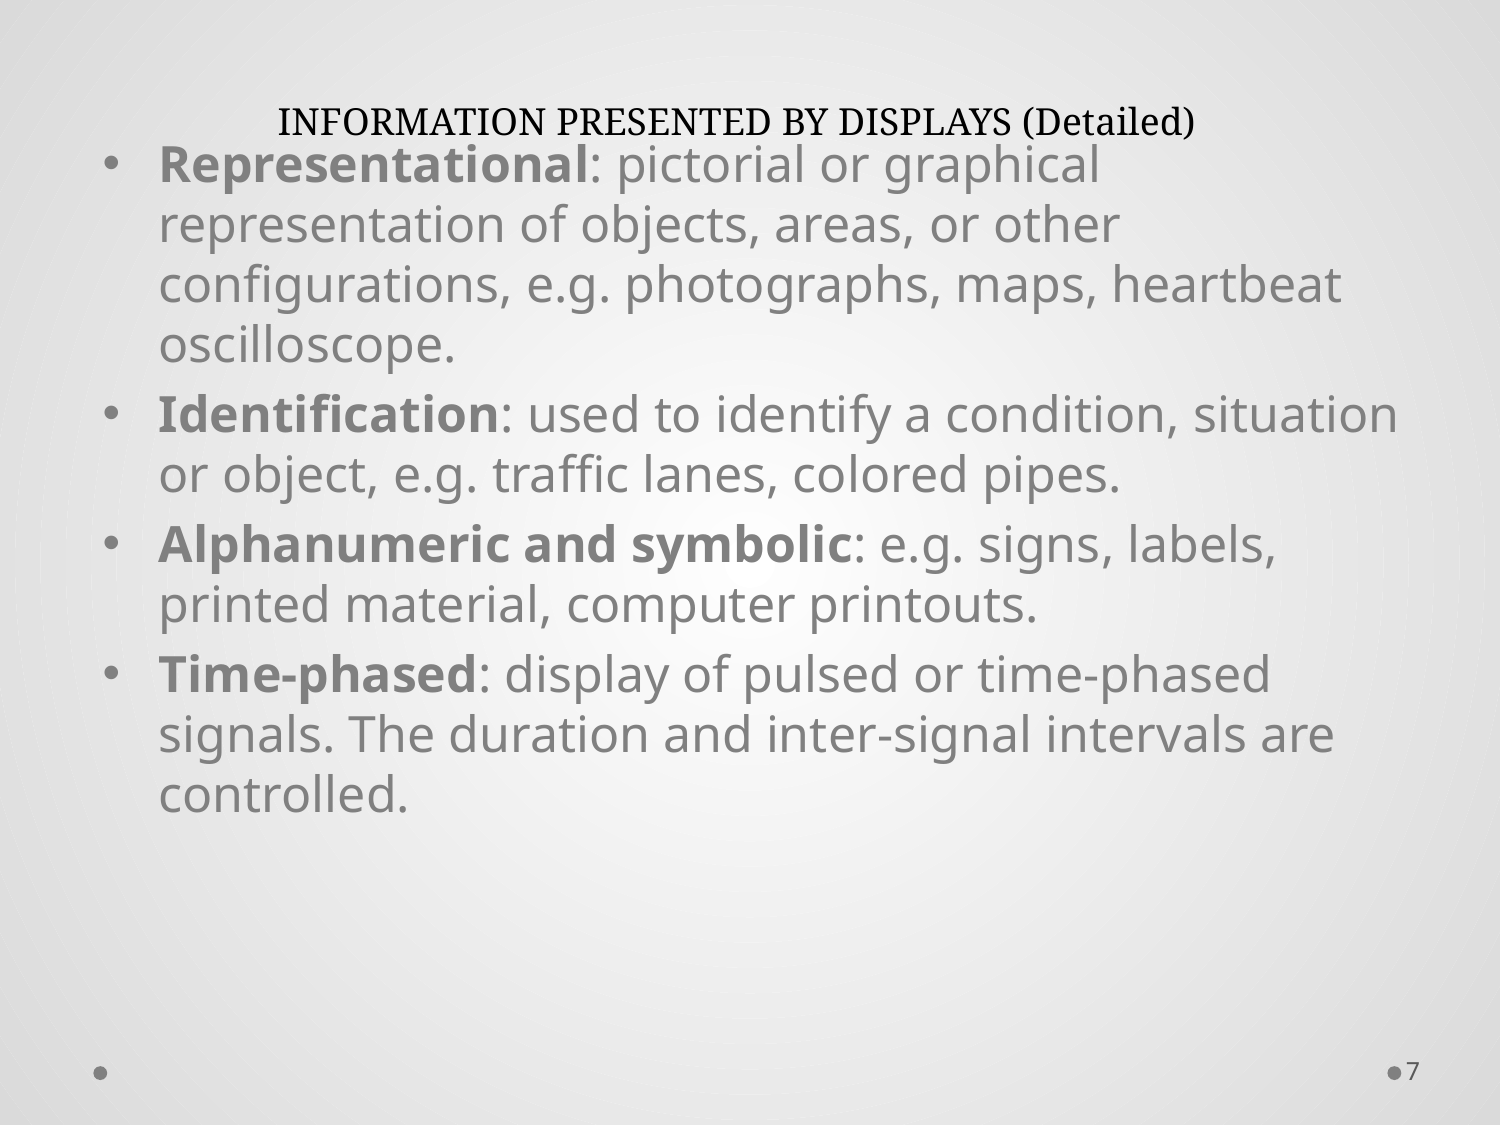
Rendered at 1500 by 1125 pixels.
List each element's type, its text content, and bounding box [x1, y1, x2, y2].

list Representational: pictorial or graphical representation of objects, areas, or other configurations, e.g. photographs, maps, heartbeat oscilloscope. Identification: used to identify a condition, situation or object, e.g. traffic lanes, colored pipes. Alphanumeric and symbolic: e.g. signs, labels, printed material, computer printouts. Time-phased: display of pulsed or time-phased signals. The duration and inter-signal intervals are controlled. [87, 125, 1438, 1113]
slide_number 7 [1401, 1042, 1494, 1103]
title INFORMATION PRESENTED BY DISPLAYS (Detailed) [62, 50, 1413, 150]
